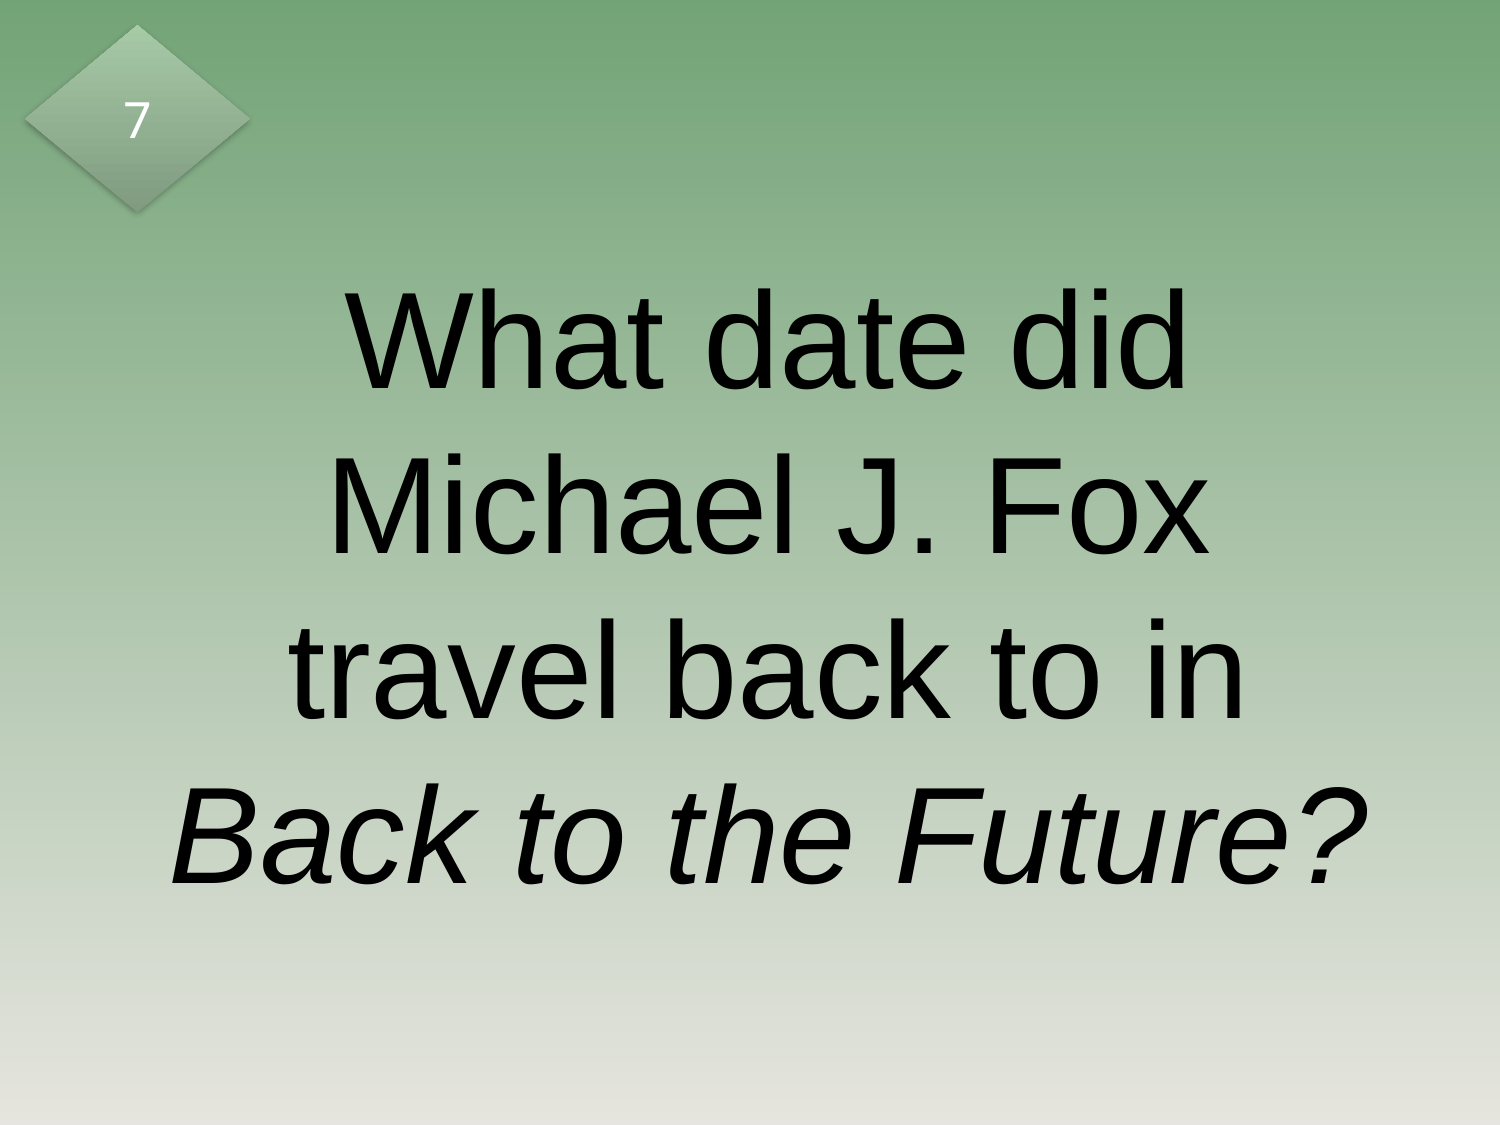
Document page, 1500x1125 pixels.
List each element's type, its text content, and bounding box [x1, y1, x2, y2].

title What date did Michael J. Fox travel back to in Back to the Future? [124, 212, 1413, 951]
text_box 7 [24, 24, 250, 213]
